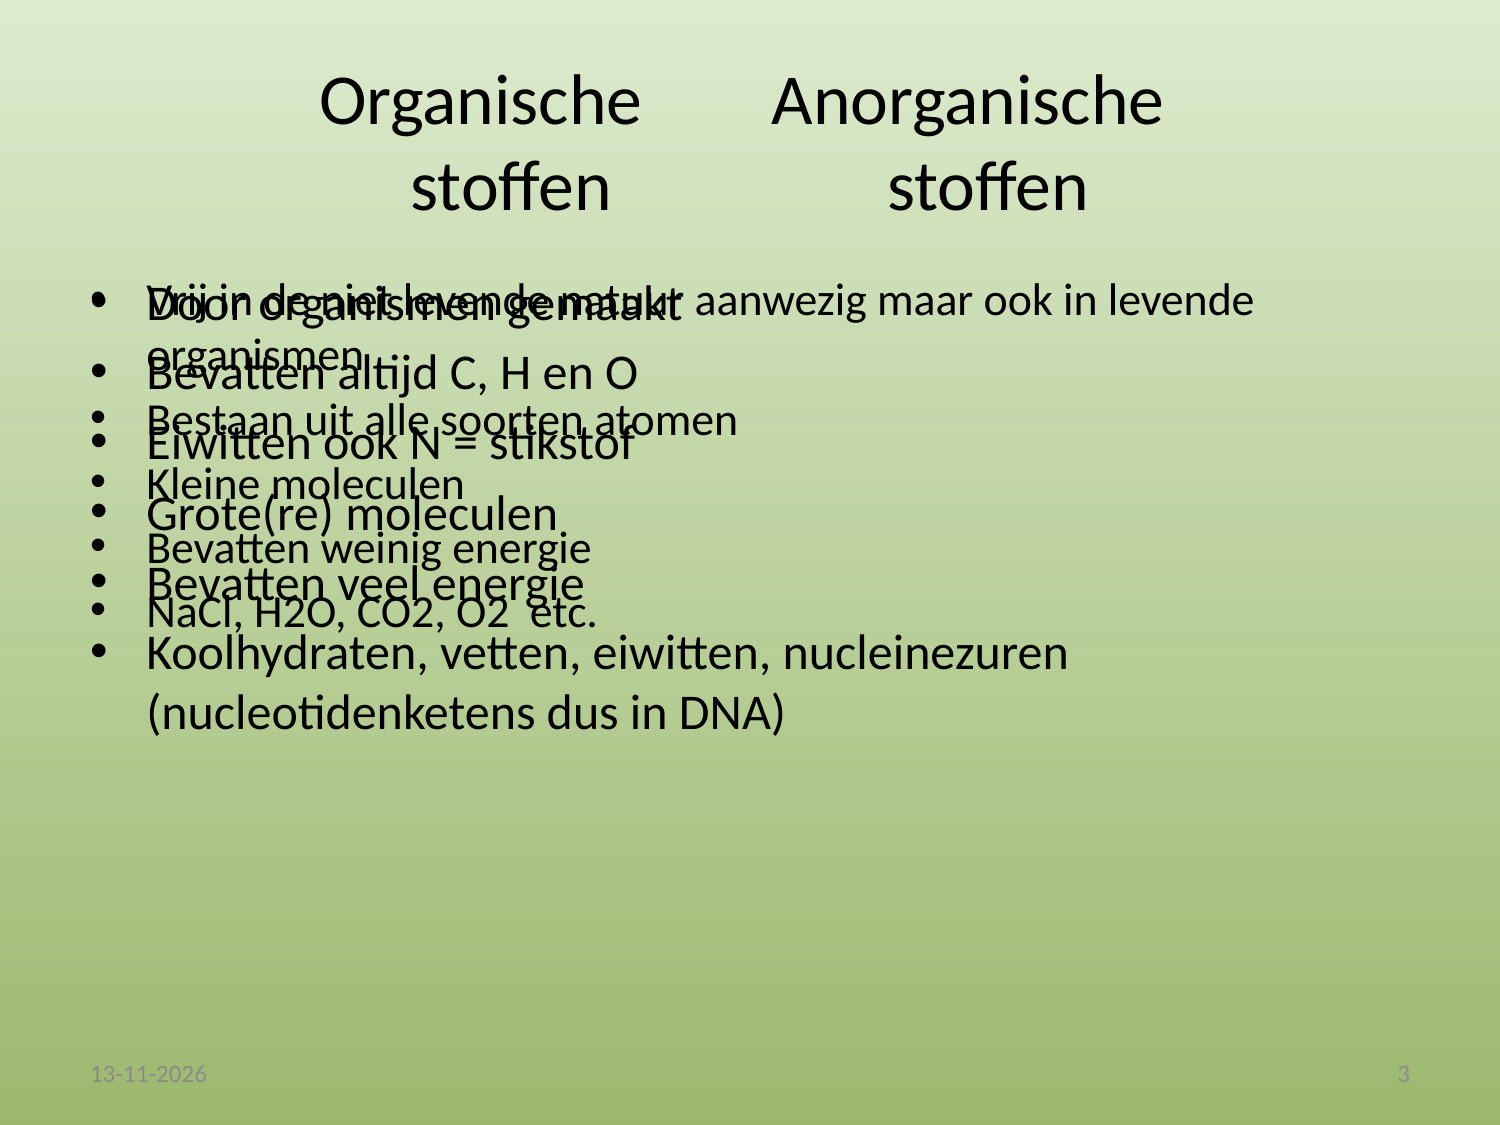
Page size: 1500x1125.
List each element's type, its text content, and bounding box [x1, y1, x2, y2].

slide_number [75, 1042, 425, 1103]
list Vrij in de niet levende natuur aanwezig maar ook in levende organismen Bestaan uit alle soorten atomen Kleine moleculen Bevatten weinig energie NaCl, H2O, CO2, O2 etc. [75, 262, 1425, 1005]
slide_number 3 [1074, 1042, 1425, 1103]
title Organische Anorganische stoffen stoffen [75, 45, 1425, 233]
